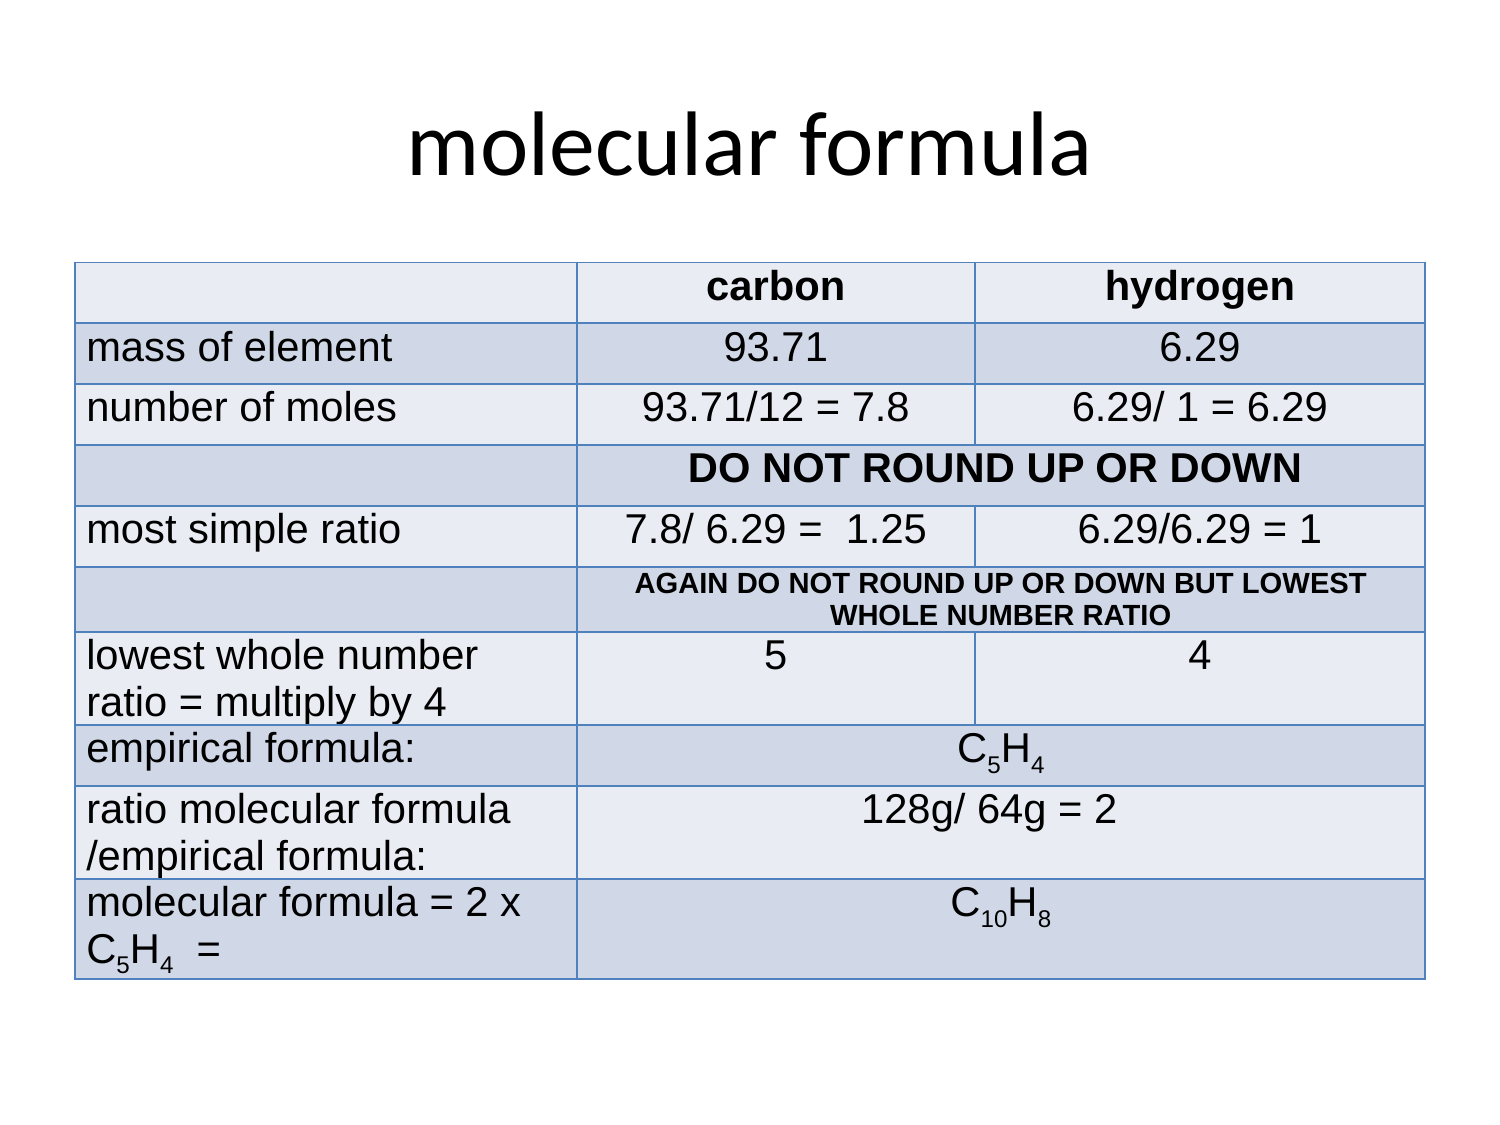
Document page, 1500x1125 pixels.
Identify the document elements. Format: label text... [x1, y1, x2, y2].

table_cell [76, 568, 576, 631]
table_cell AGAIN DO NOT ROUND UP OR DOWN BUT LOWEST WHOLE NUMBER RATIO [578, 568, 1424, 631]
table_cell 93.71 [578, 324, 974, 383]
table_cell 6.29/6.29 = 1 [976, 507, 1424, 566]
table_cell 7.8/ 6.29 = 1.25 [578, 507, 974, 566]
table_cell [76, 446, 576, 505]
table_header [76, 263, 576, 322]
table_cell molecular formula = 2 x C5H4 = [76, 880, 576, 978]
table_cell most simple ratio [76, 507, 576, 566]
table_cell lowest whole number ratio = multiply by 4 [76, 633, 576, 724]
table_cell C5H4 [578, 726, 1424, 785]
table_cell 5 [578, 633, 974, 724]
table_cell 4 [976, 633, 1424, 724]
table_cell 6.29/ 1 = 6.29 [976, 385, 1424, 444]
table_cell empirical formula: [76, 726, 576, 785]
table_header hydrogen [976, 263, 1424, 322]
table_cell number of moles [76, 385, 576, 444]
table_cell 128g/ 64g = 2 [578, 787, 1424, 878]
table_cell DO NOT ROUND UP OR DOWN [578, 446, 1424, 505]
table_cell ratio molecular formula /empirical formula: [76, 787, 576, 878]
table_cell mass of element [76, 324, 576, 383]
table_cell 6.29 [976, 324, 1424, 383]
table_header carbon [578, 263, 974, 322]
title molecular formula [75, 45, 1425, 233]
table_cell C10H8 [578, 880, 1424, 978]
table_cell 93.71/12 = 7.8 [578, 385, 974, 444]
